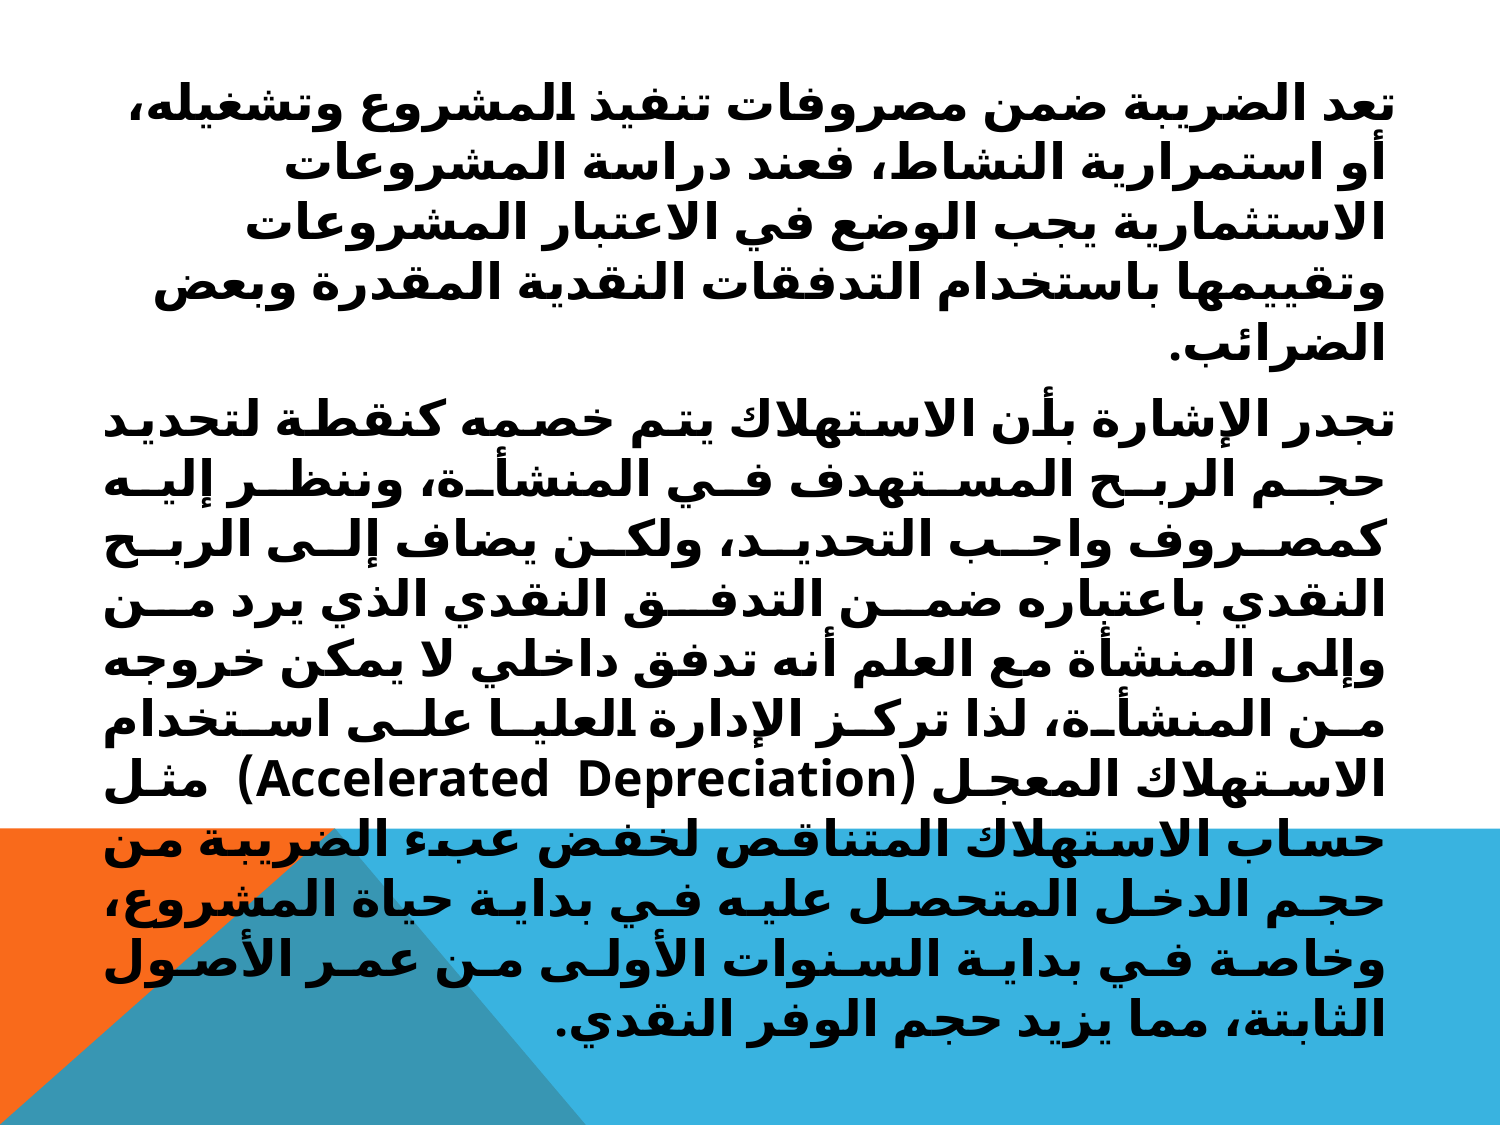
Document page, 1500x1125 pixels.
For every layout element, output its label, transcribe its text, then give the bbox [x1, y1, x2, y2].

list تعد الضريبة ضمن مصروفات تنفيذ المشروع وتشغيله، أو استمرارية النشاط، فعند دراسة المشروعات الاستثمارية يجب الوضع في الاعتبار المشروعات وتقييمها باستخدام التدفقات النقدية المقدرة وبعض الضرائب. تجدر الإشارة بأن الاستهلاك يتم خصمه كنقطة لتحديد حجم الربح المستهدف في المنشأة، وننظر إليه كمصروف واجب التحديد، ولكن يضاف إلى الربح النقدي باعتباره ضمن التدفق النقدي الذي يرد من وإلى المنشأة مع العلم أنه تدفق داخلي لا يمكن خروجه من المنشأة، لذا تركز الإدارة العليا على استخدام الاستهلاك المعجل (Accelerated Depreciation) مثل حساب الاستهلاك المتناقص لخفض عبء الضريبة من حجم الدخل المتحصل عليه في بداية حياة المشروع، وخاصة في بداية السنوات الأولى من عمر الأصول الثابتة، مما يزيد حجم الوفر النقدي. [87, 62, 1413, 788]
